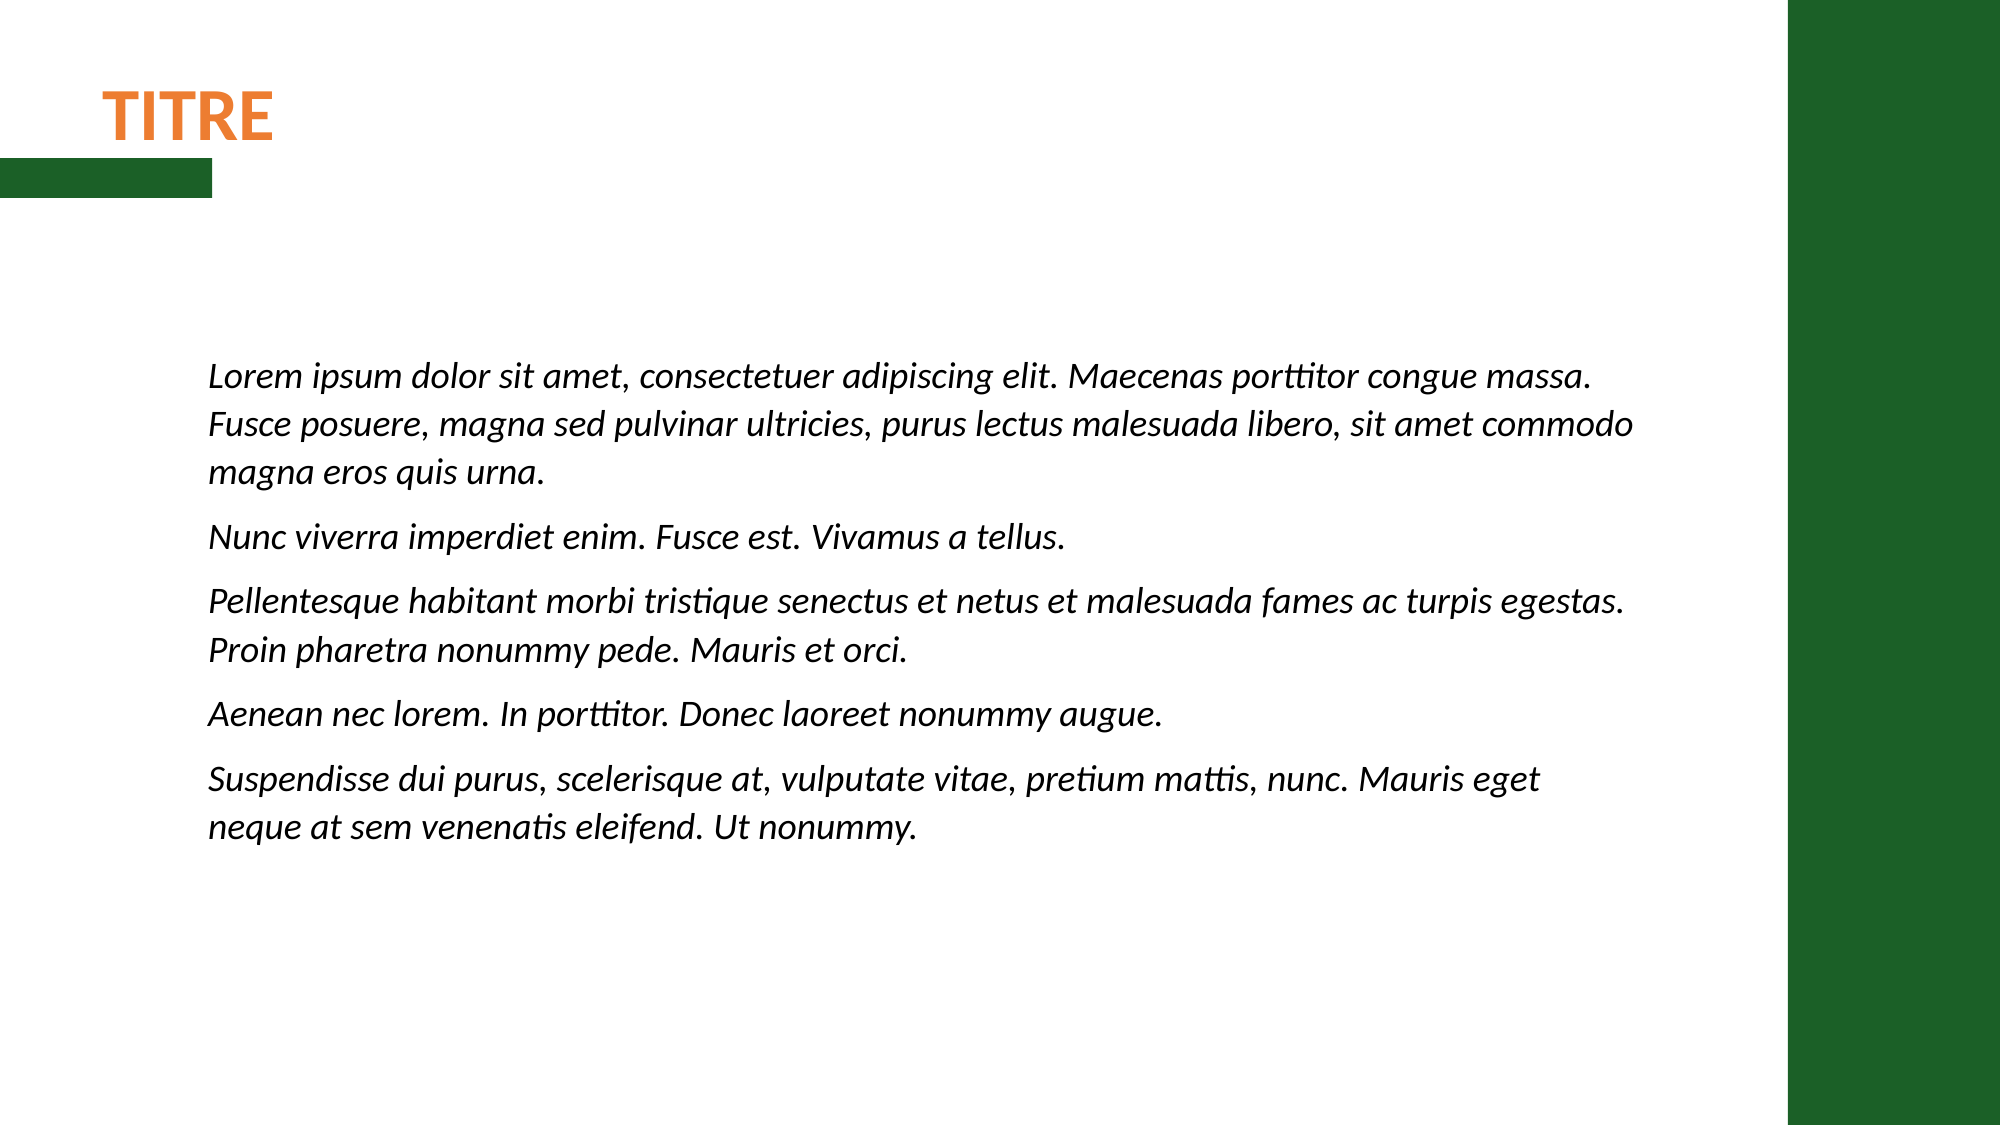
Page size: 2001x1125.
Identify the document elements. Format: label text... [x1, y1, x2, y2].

text_box [1787, 0, 2000, 1125]
text_box TITRE [87, 57, 300, 163]
text_box Lorem ipsum dolor sit amet, consectetuer adipiscing elit. Maecenas porttitor congue massa. Fusce posuere, magna sed pulvinar ultricies, purus lectus malesuada libero, sit amet commodo magna eros quis urna. Nunc viverra imperdiet enim. Fusce est. Vivamus a tellus. Pellentesque habitant morbi tristique senectus et netus et malesuada fames ac turpis egestas. Proin pharetra nonummy pede. Mauris et orci. Aenean nec lorem. In porttitor. Donec laoreet nonummy augue. Suspendisse dui purus, scelerisque at, vulputate vitae, pretium mattis, nunc. Mauris eget neque at sem venenatis eleifend. Ut nonummy. [193, 340, 1659, 907]
text_box [0, 157, 213, 199]
